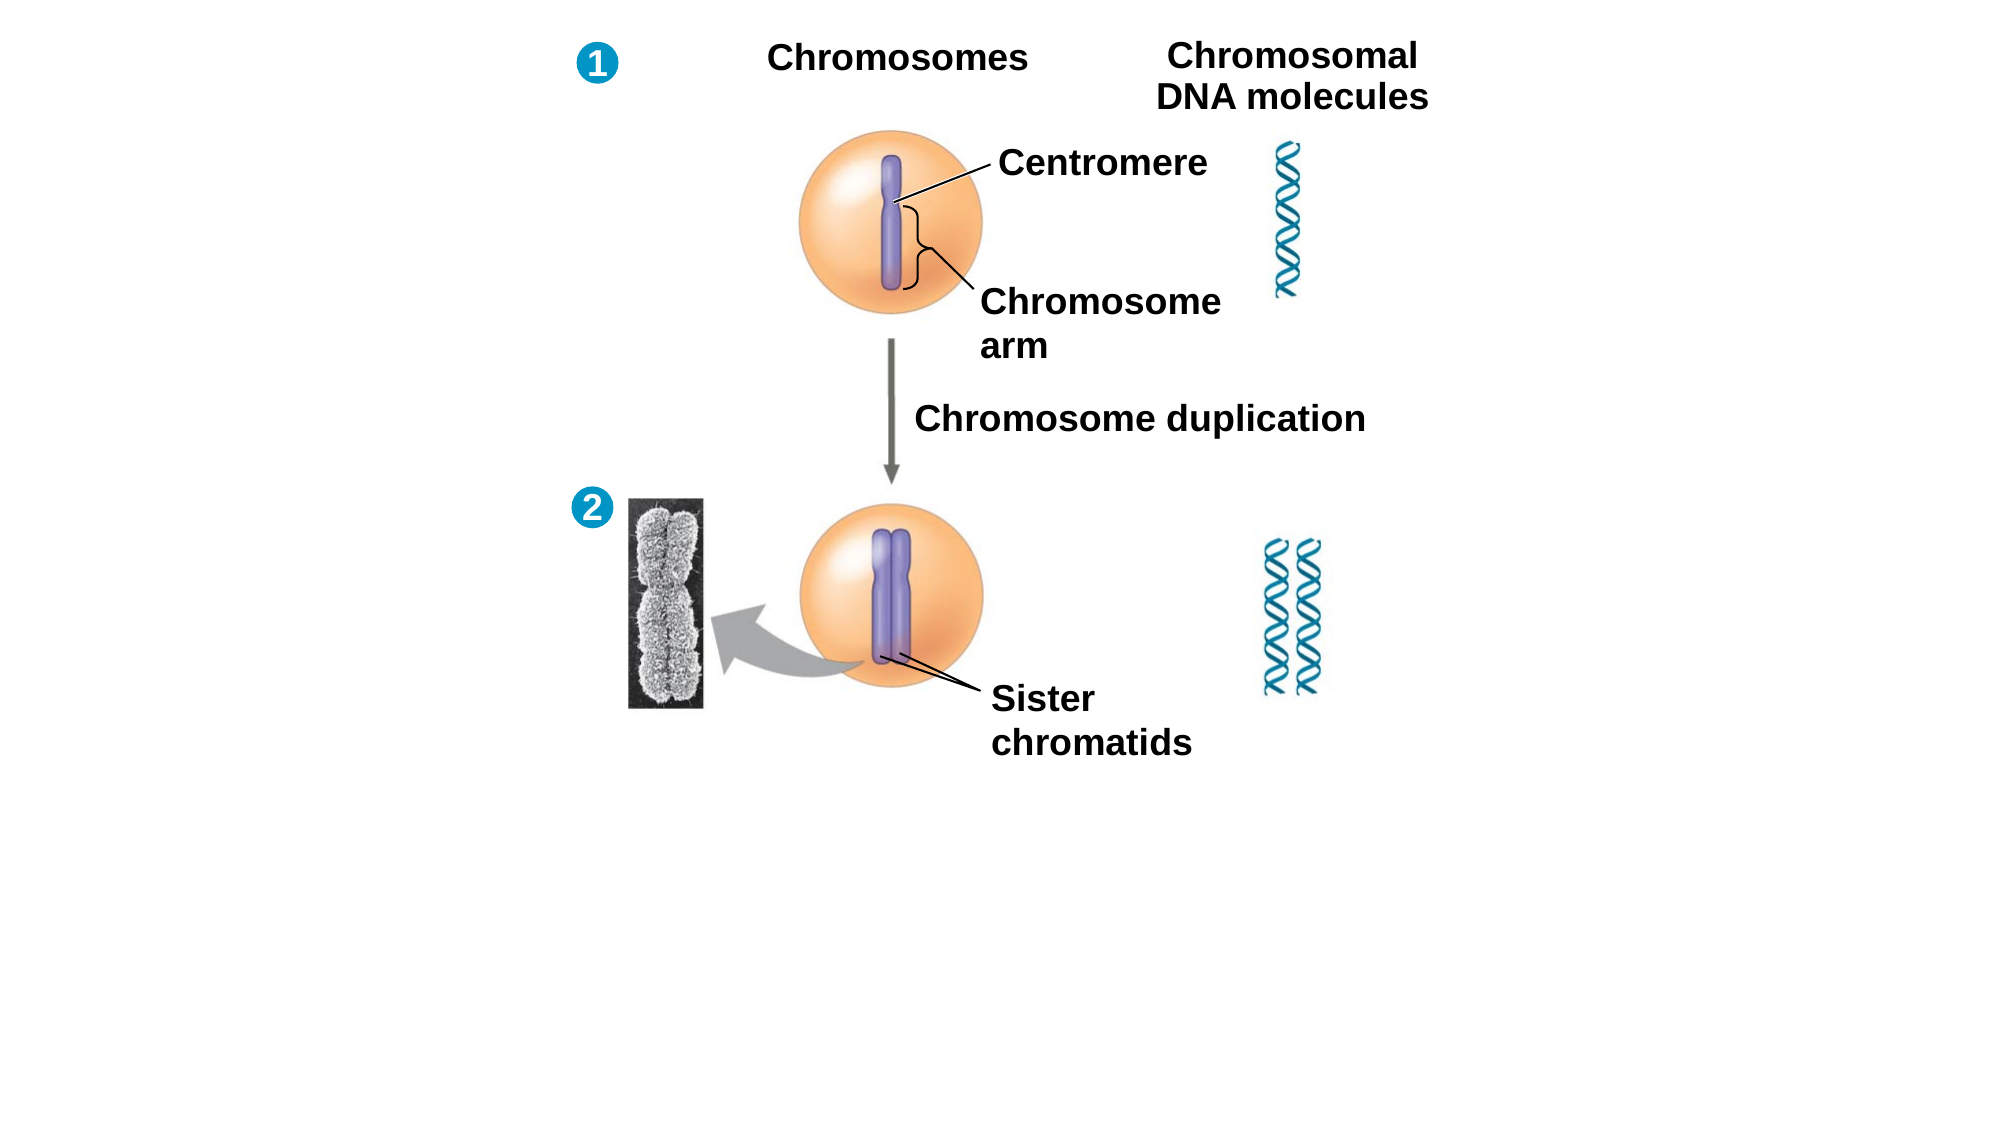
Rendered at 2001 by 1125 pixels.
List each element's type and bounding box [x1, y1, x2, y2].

text_box [570, 484, 614, 531]
picture [564, 34, 1436, 1091]
text_box [902, 205, 975, 290]
text_box [576, 39, 620, 86]
